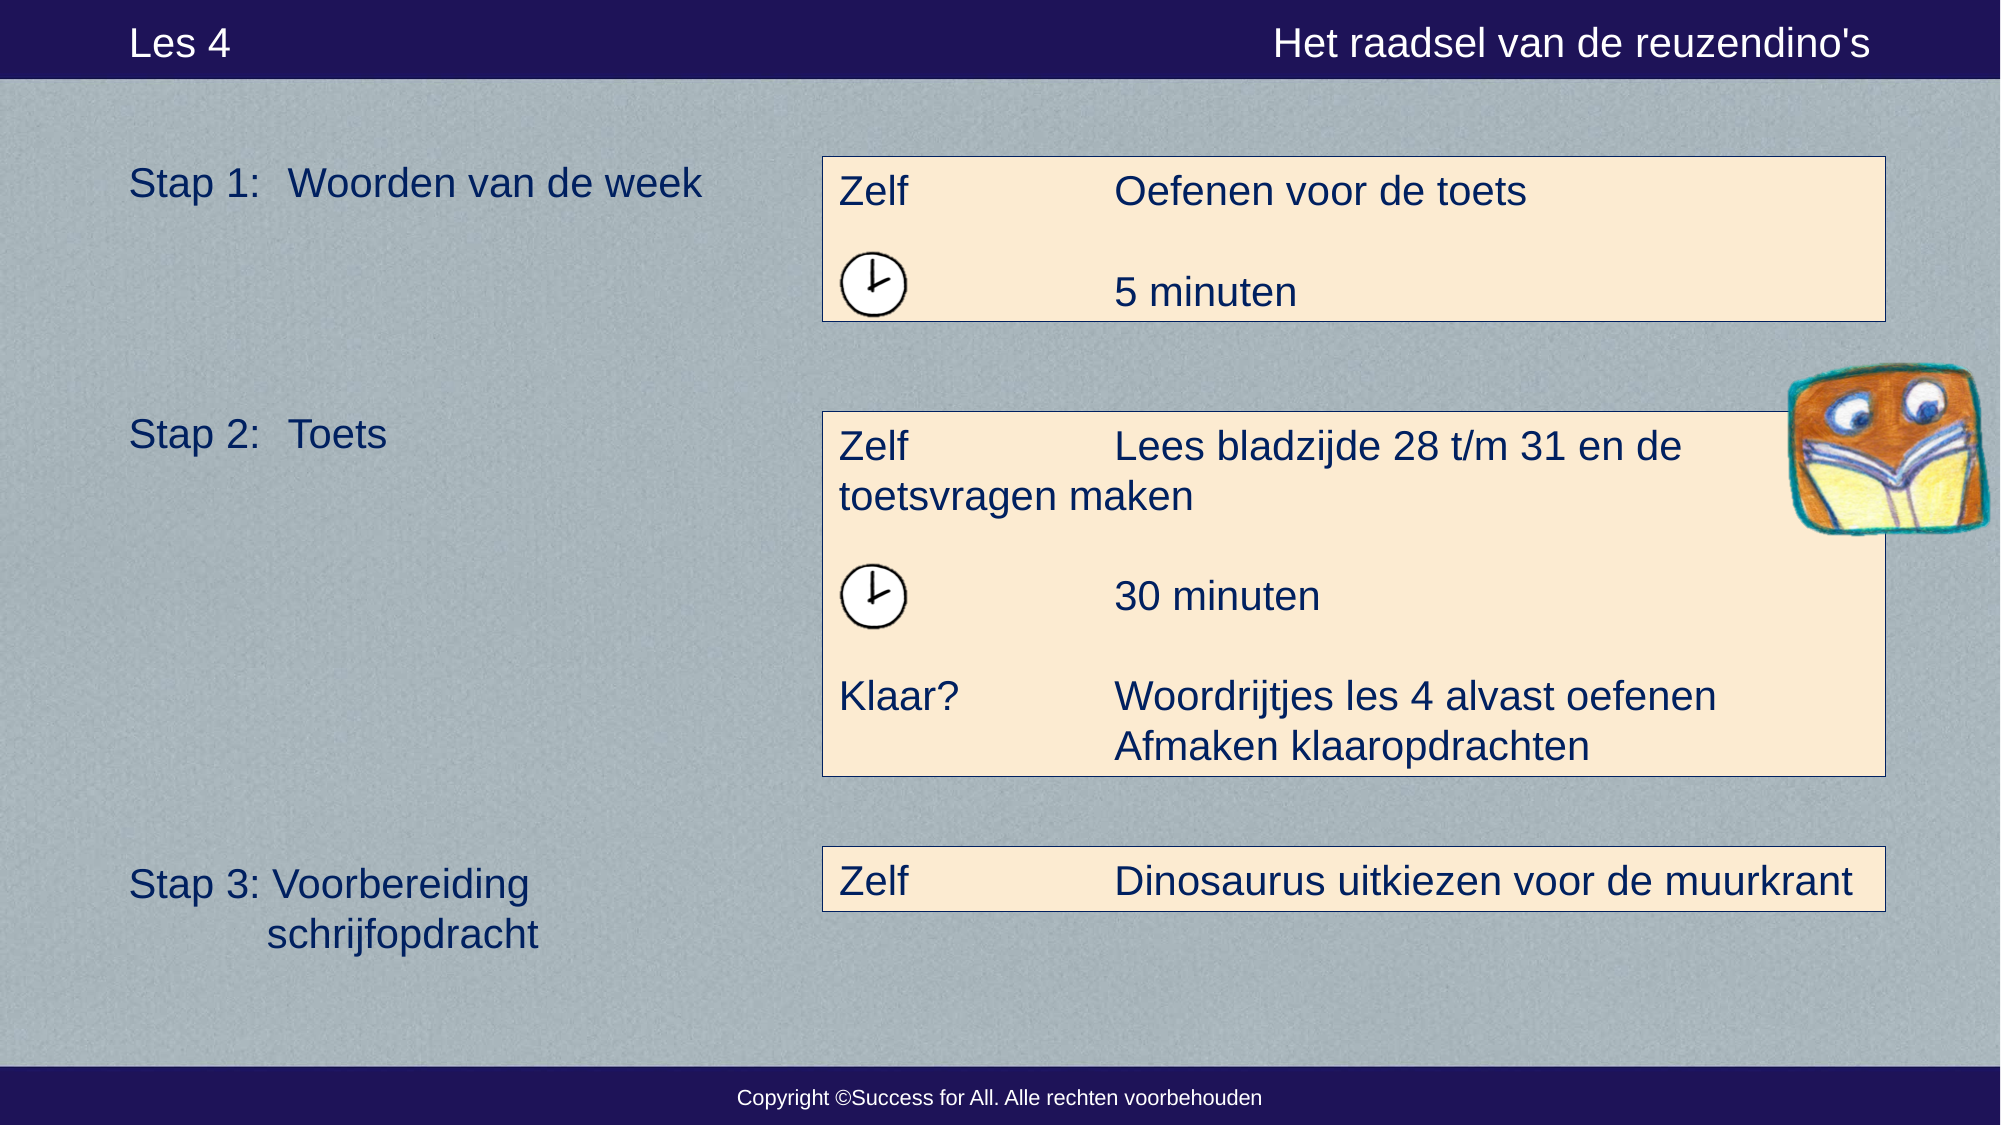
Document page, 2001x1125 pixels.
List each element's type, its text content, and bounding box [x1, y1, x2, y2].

picture [0, 0, 2001, 1125]
text_box Copyright ©Success for All. Alle rechten voorbehouden [0, 1076, 2000, 1125]
text_box Zelf Dinosaurus uitkiezen voor de muurkrant [822, 846, 1886, 912]
text_box Het raadsel van de reuzendino's [999, 8, 1886, 73]
text_box Zelf Lees bladzijde 28 t/m 31 en de toetsvragen maken 30 minuten Klaar? Woordrijtjes les 4 alvast oefenen Afmaken klaaropdrachten [822, 411, 1886, 777]
text_box Stap 1: Woorden van de week Stap 2: Toets Stap 3: Voorbereiding schrijfopdracht [114, 148, 907, 964]
text_box Les 4 [114, 8, 354, 73]
text_box Zelf Oefenen voor de toets 5 minuten [822, 156, 1886, 322]
